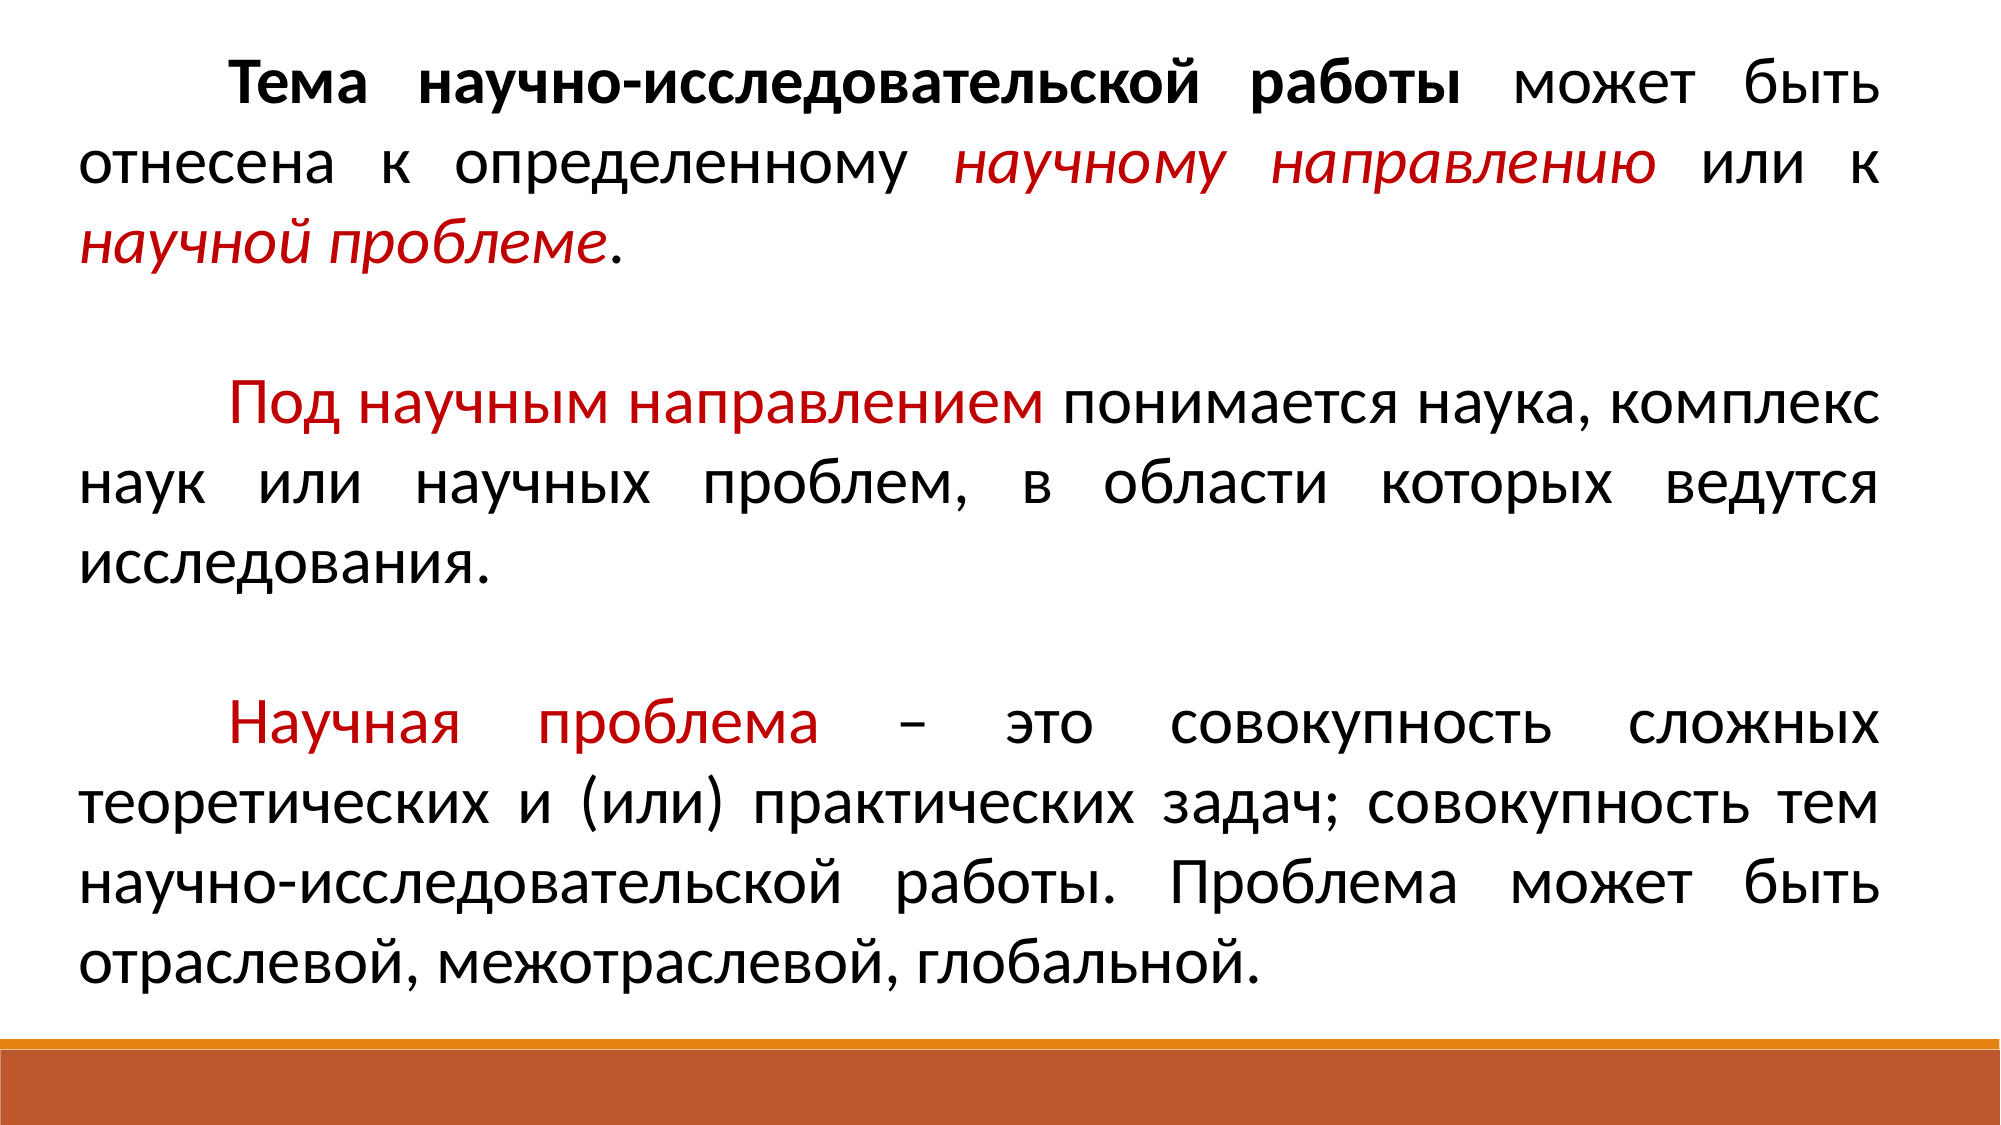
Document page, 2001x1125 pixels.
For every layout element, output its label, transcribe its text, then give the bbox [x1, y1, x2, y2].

text_box Тема научно-исследовательской работы может быть отнесена к определенному научному направлению или к научной проблеме. Под научным направлением понимается наука, комплекс наук или научных проблем, в области которых ведутся исследования. Научная проблема – это совокупность сложных теоретических и (или) практических задач; совокупность тем научно-исследовательской работы. Проблема может быть отраслевой, межотраслевой, глобальной. [63, 29, 1896, 1005]
